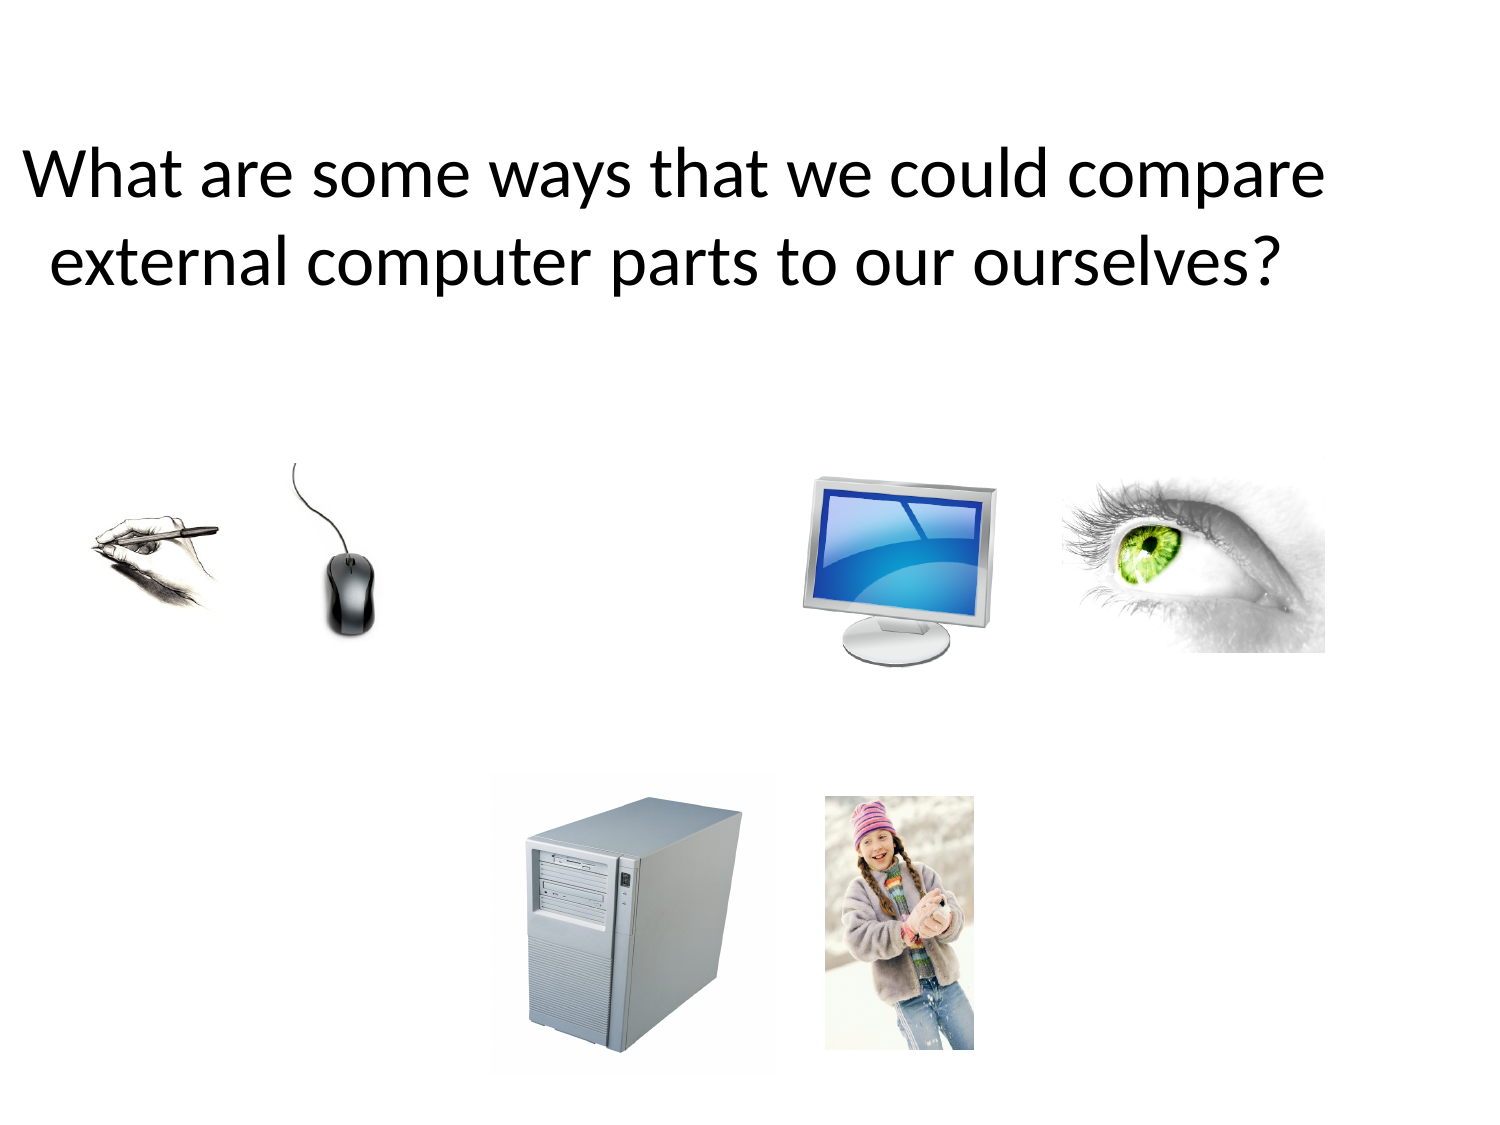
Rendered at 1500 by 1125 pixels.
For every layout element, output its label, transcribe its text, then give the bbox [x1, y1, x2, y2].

picture [1062, 457, 1326, 653]
picture [824, 796, 974, 1051]
picture [87, 487, 223, 623]
picture [794, 463, 1004, 673]
picture [274, 463, 394, 647]
title What are some ways that we could compare external computer parts to our ourselves? [0, 87, 1350, 338]
picture [490, 771, 777, 1075]
